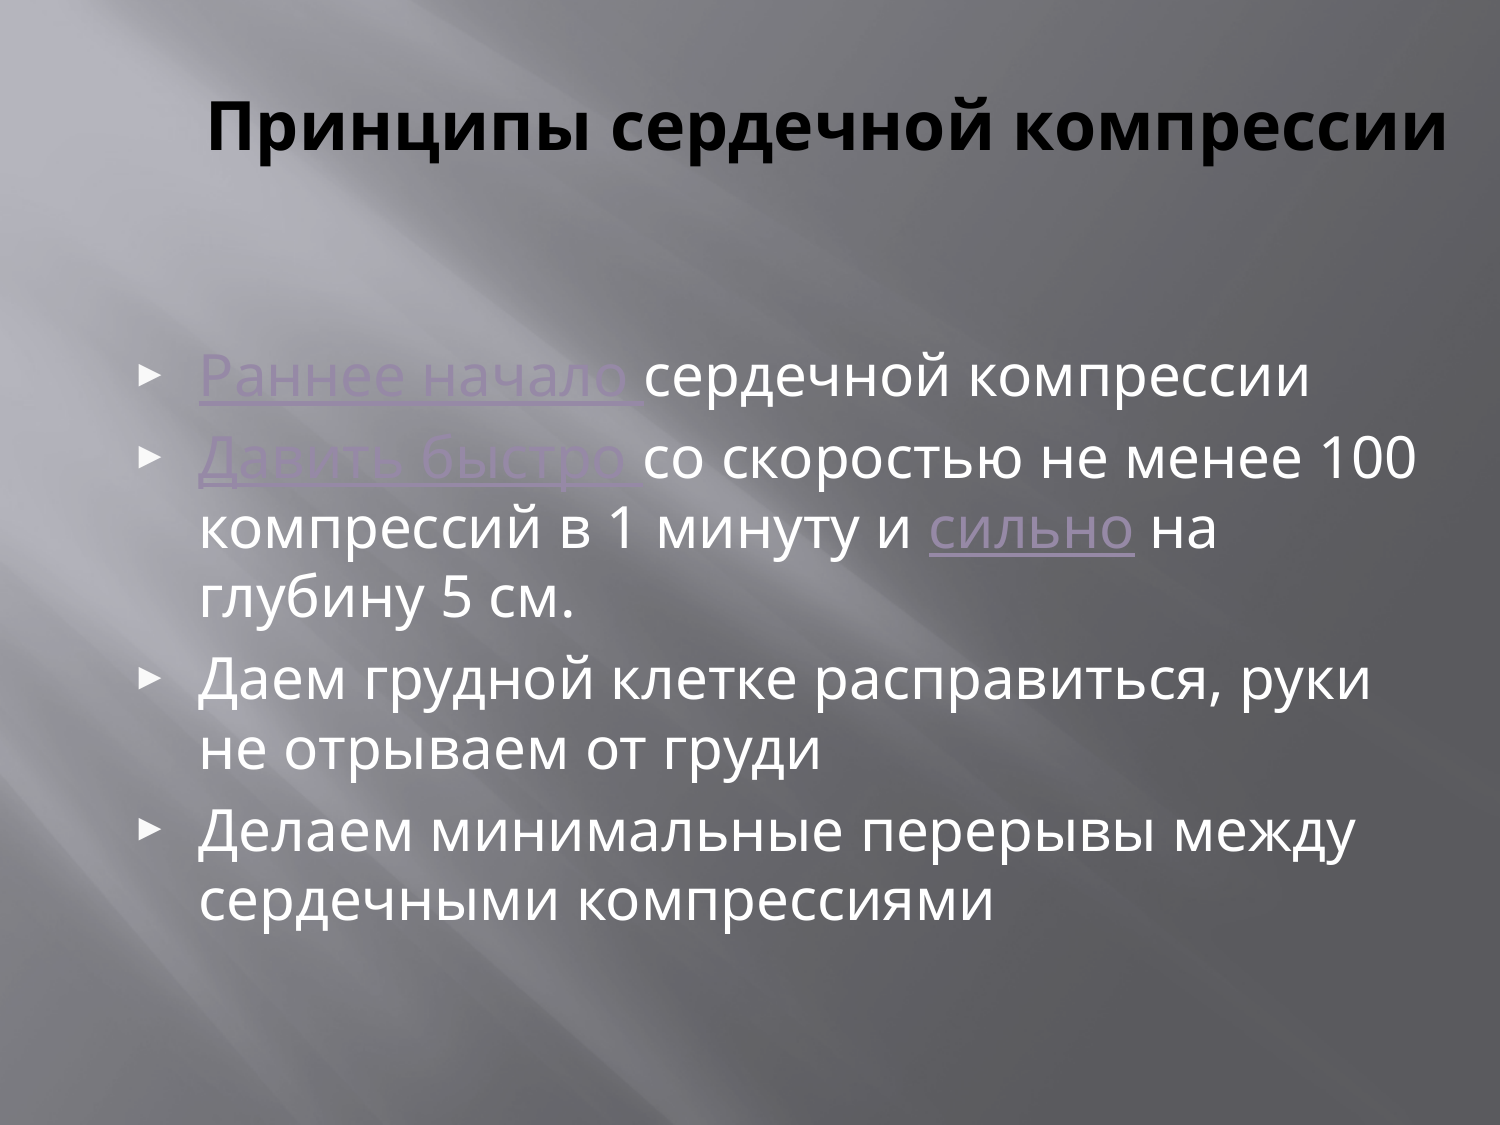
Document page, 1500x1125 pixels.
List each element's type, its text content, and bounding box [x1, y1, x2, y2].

title Принципы сердечной компрессии [188, 35, 1468, 211]
list Раннее начало сердечной компрессии Давить быстро со скоростью не менее 100 компрессий в 1 минуту и сильно на глубину 5 см. Даем грудной клетке расправиться, руки не отрываем от груди Делаем минимальные перерывы между сердечными компрессиями [93, 331, 1469, 1006]
